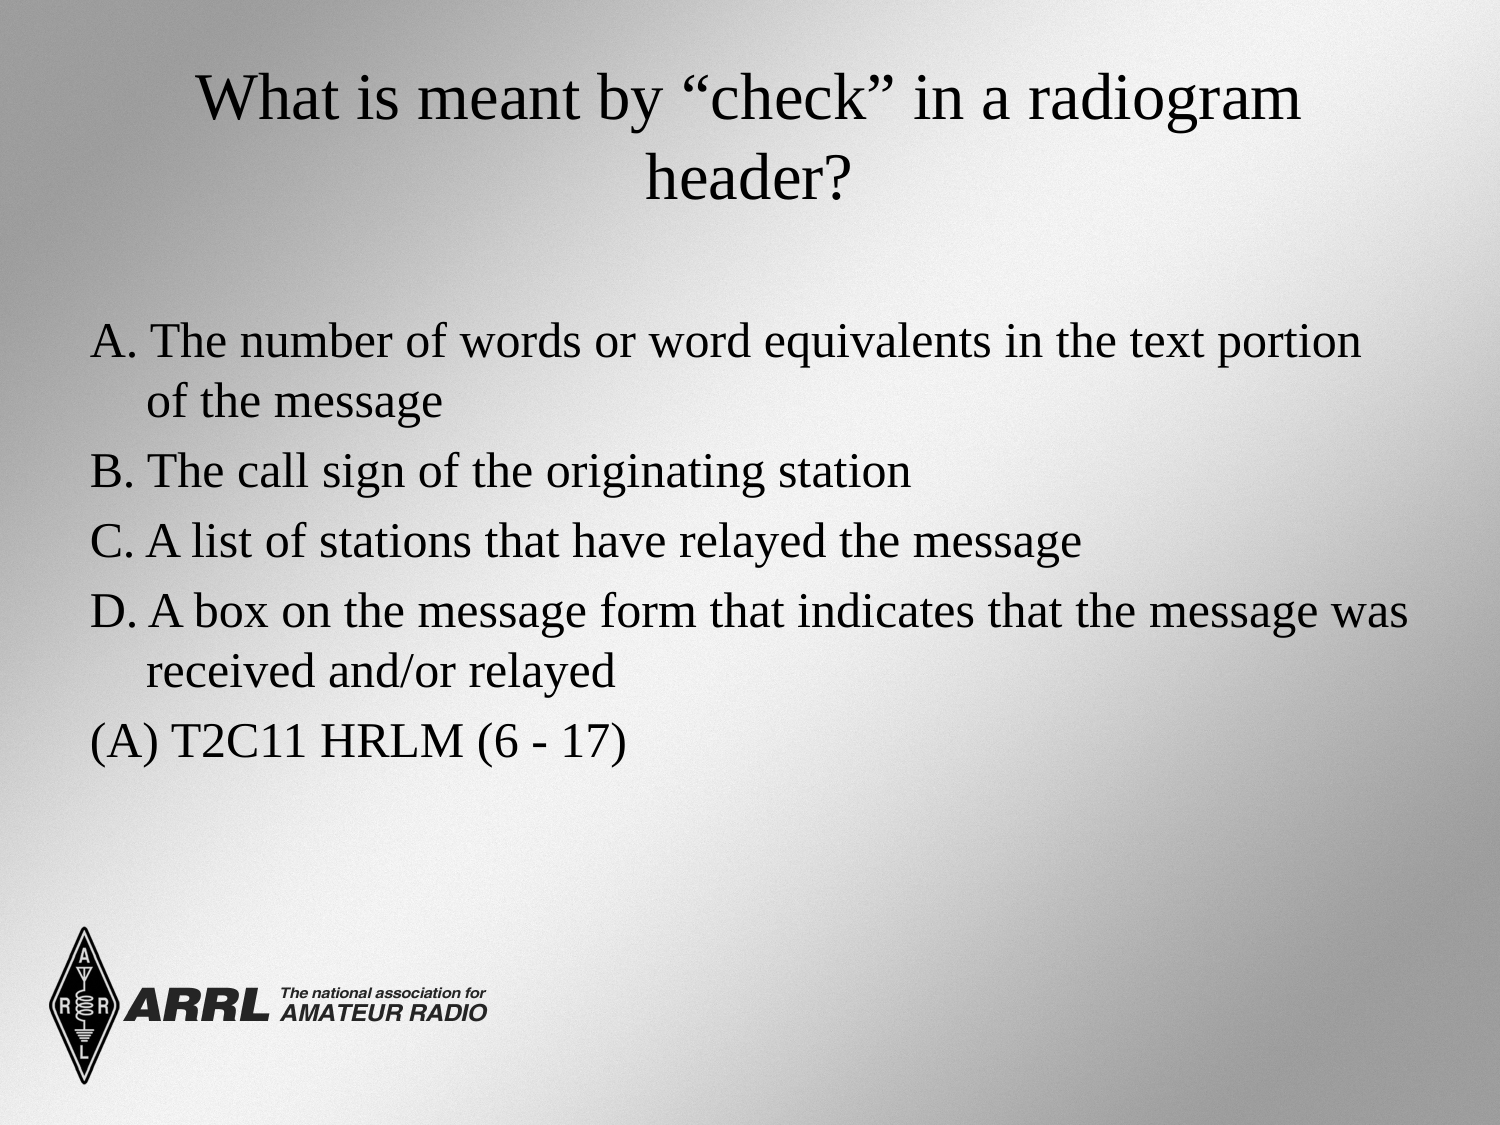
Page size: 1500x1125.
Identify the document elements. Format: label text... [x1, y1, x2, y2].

list A. The number of words or word equivalents in the text portion of the message B. The call sign of the originating station C. A list of stations that have relayed the message D. A box on the message form that indicates that the message was received and/or relayed (A) T2C11 HRLM (6 - 17) [75, 299, 1425, 1005]
picture [0, 0, 1500, 1125]
title What is meant by “check” in a radiogram header? [75, 45, 1425, 233]
